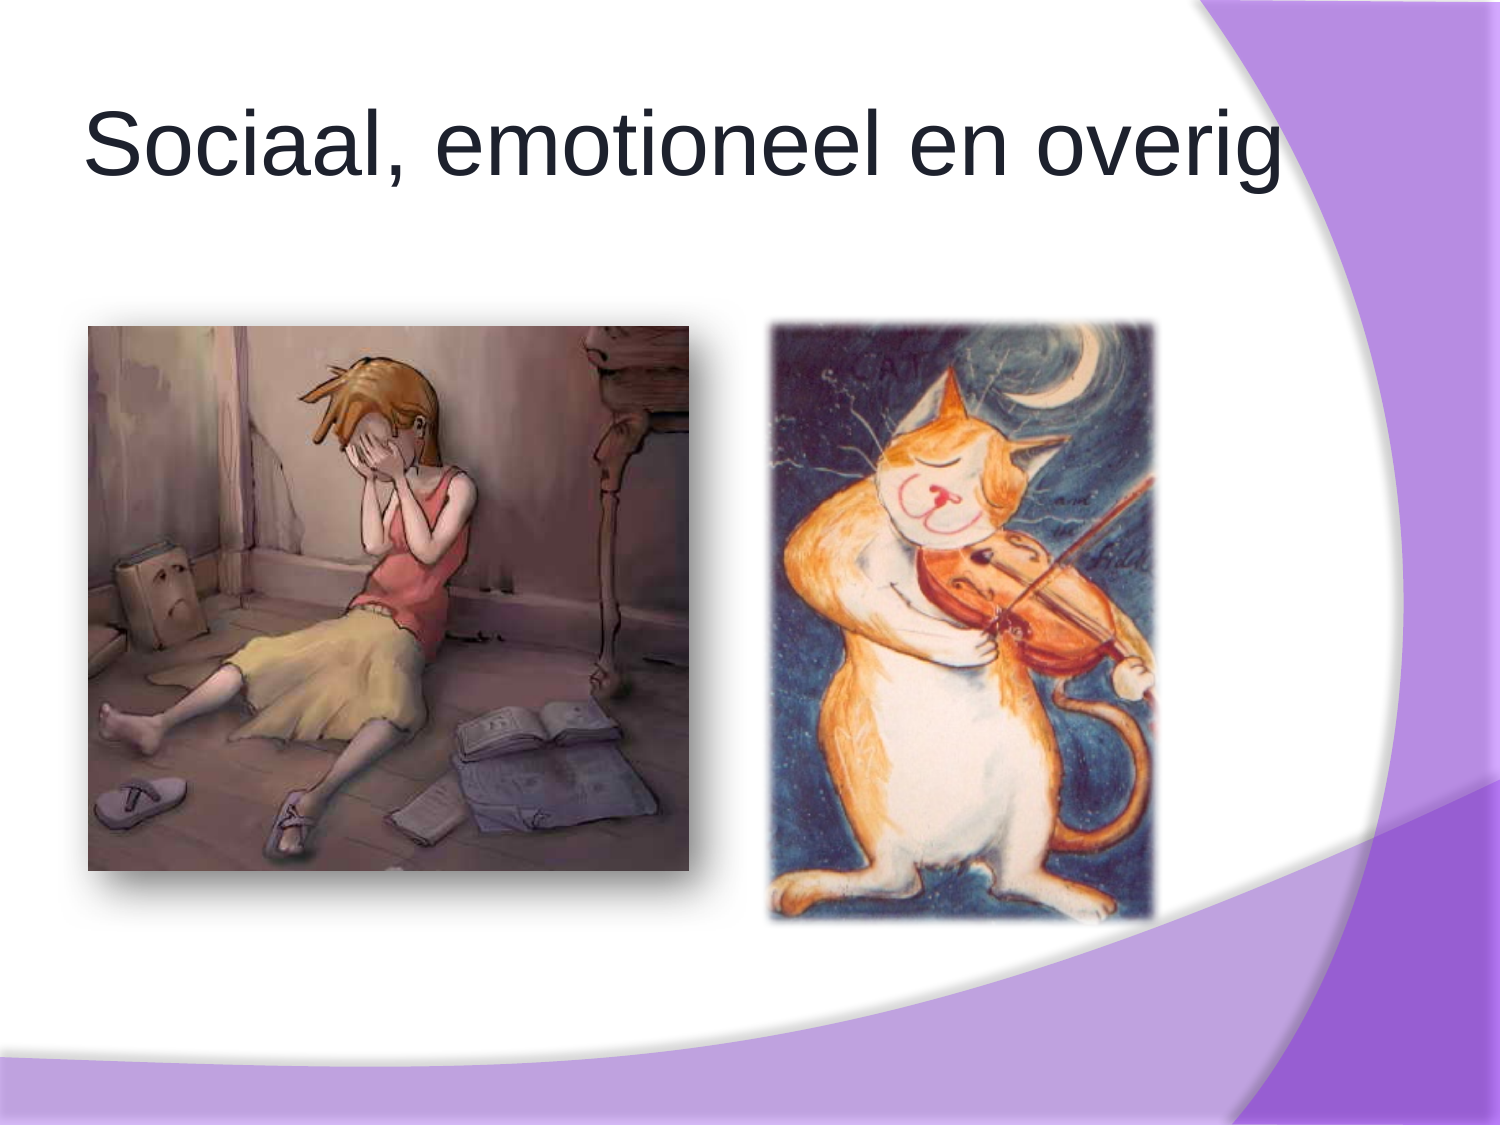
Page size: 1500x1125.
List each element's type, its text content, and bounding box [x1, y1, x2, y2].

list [761, 314, 1163, 929]
title Sociaal, emotioneel en overig [75, 45, 1300, 233]
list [88, 325, 689, 871]
